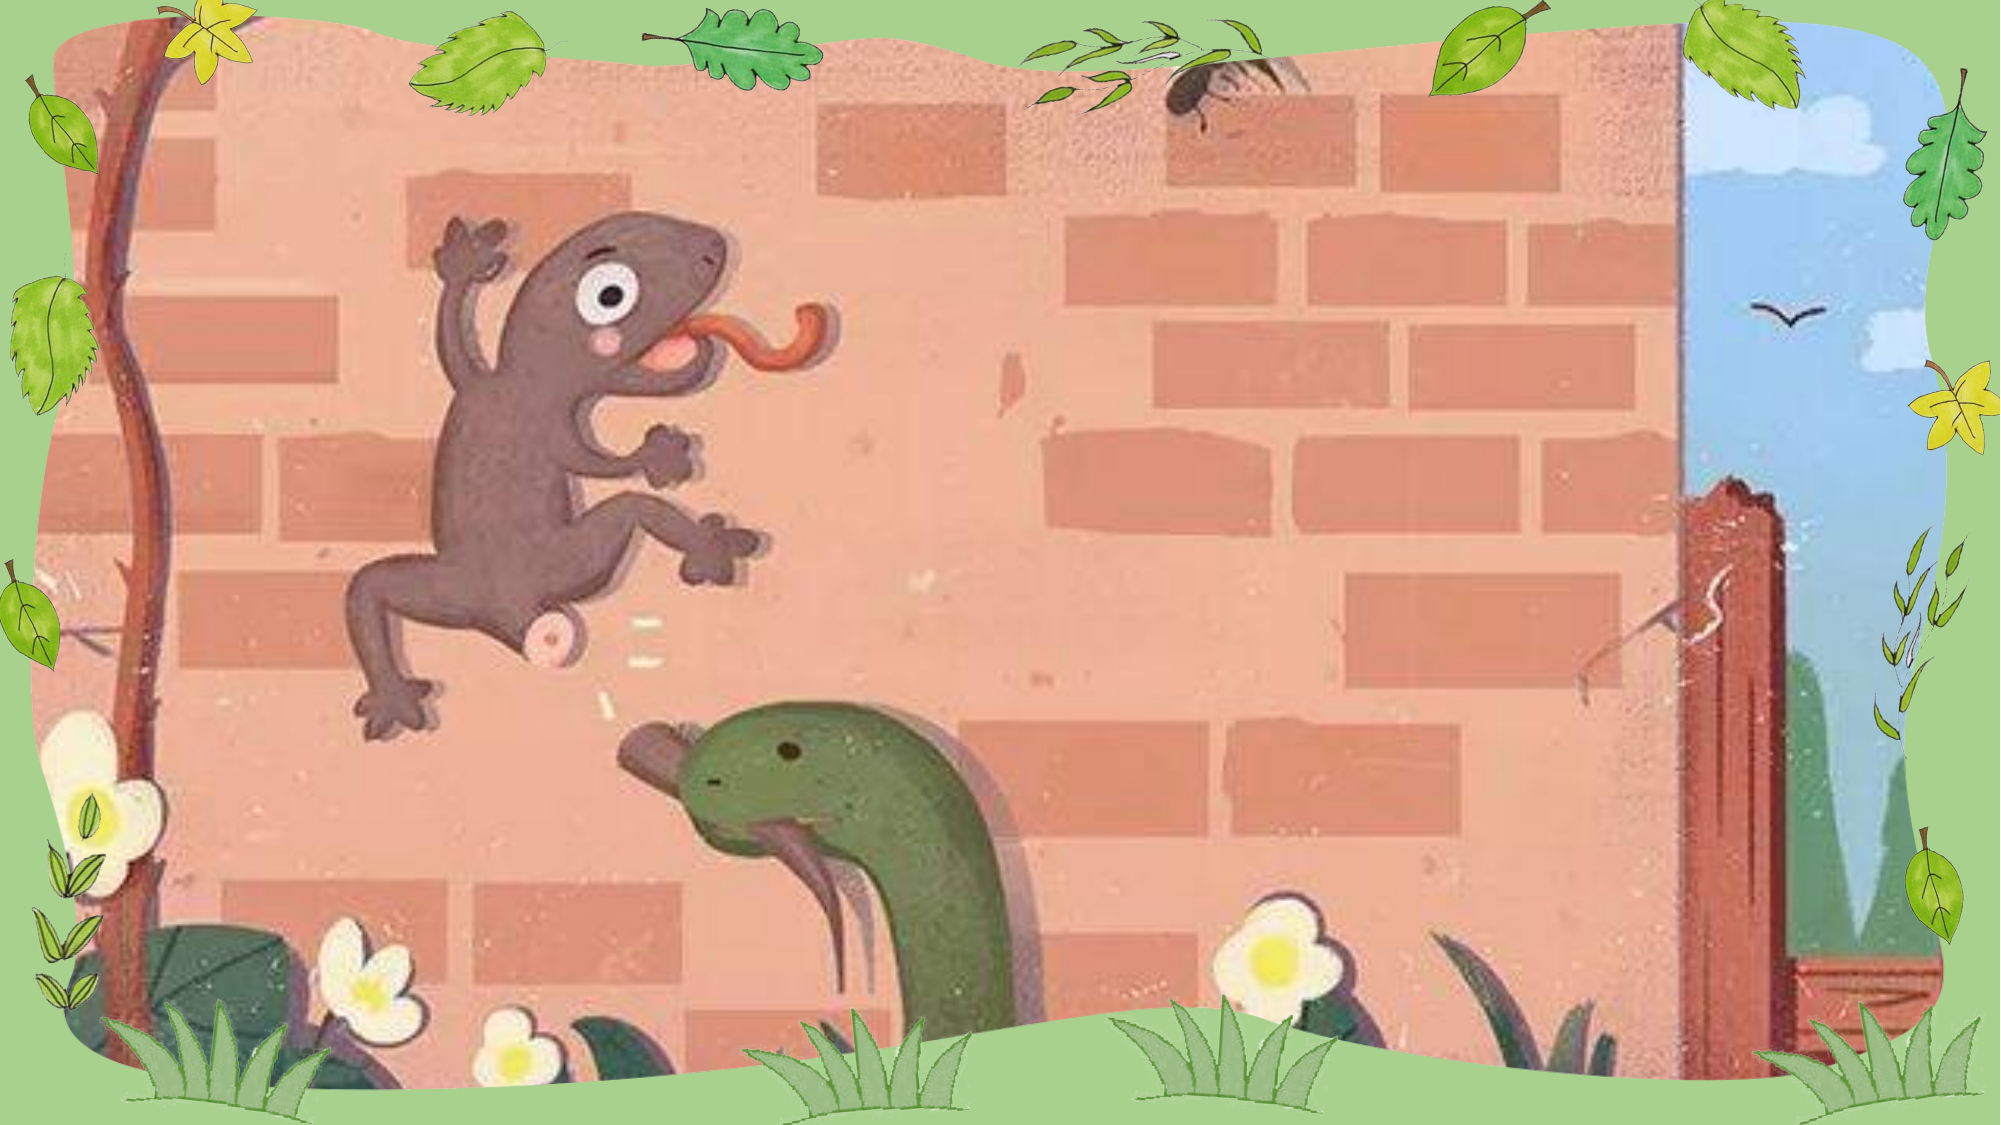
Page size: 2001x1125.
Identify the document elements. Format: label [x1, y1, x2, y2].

text_box [0, 0, 2000, 1125]
